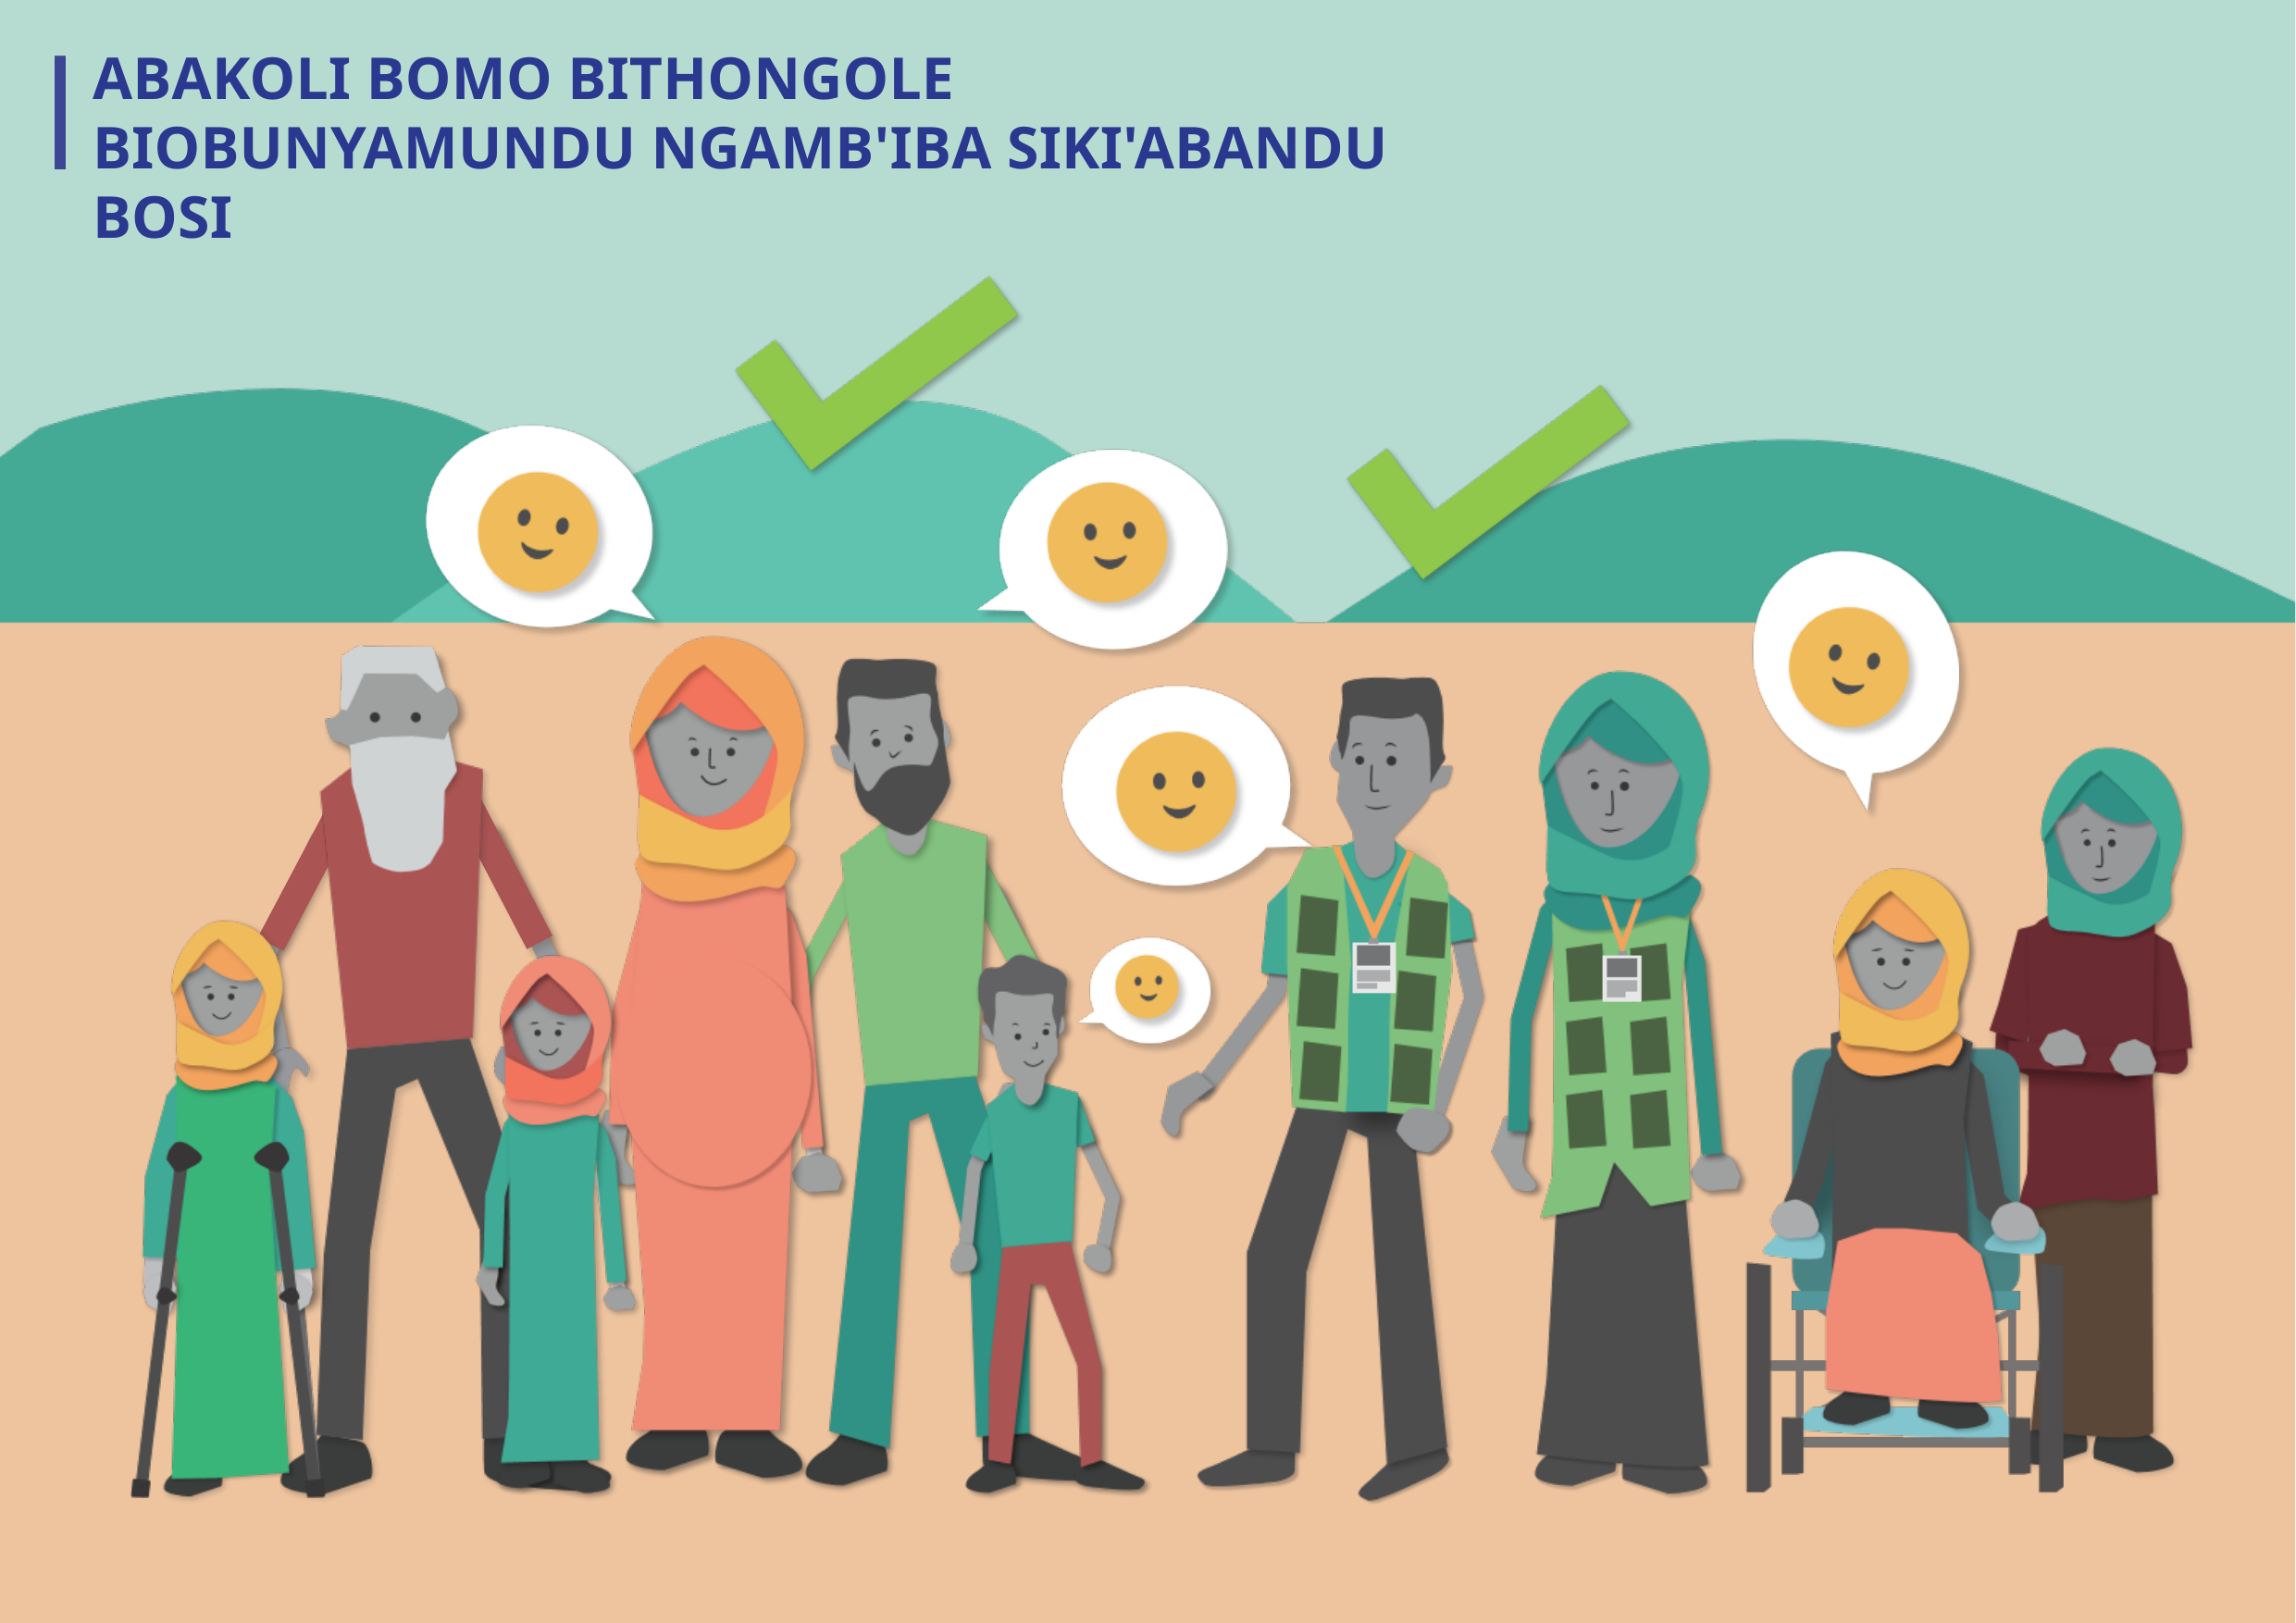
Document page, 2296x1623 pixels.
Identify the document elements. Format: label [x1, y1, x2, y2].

text_box [0, 0, 2296, 1623]
